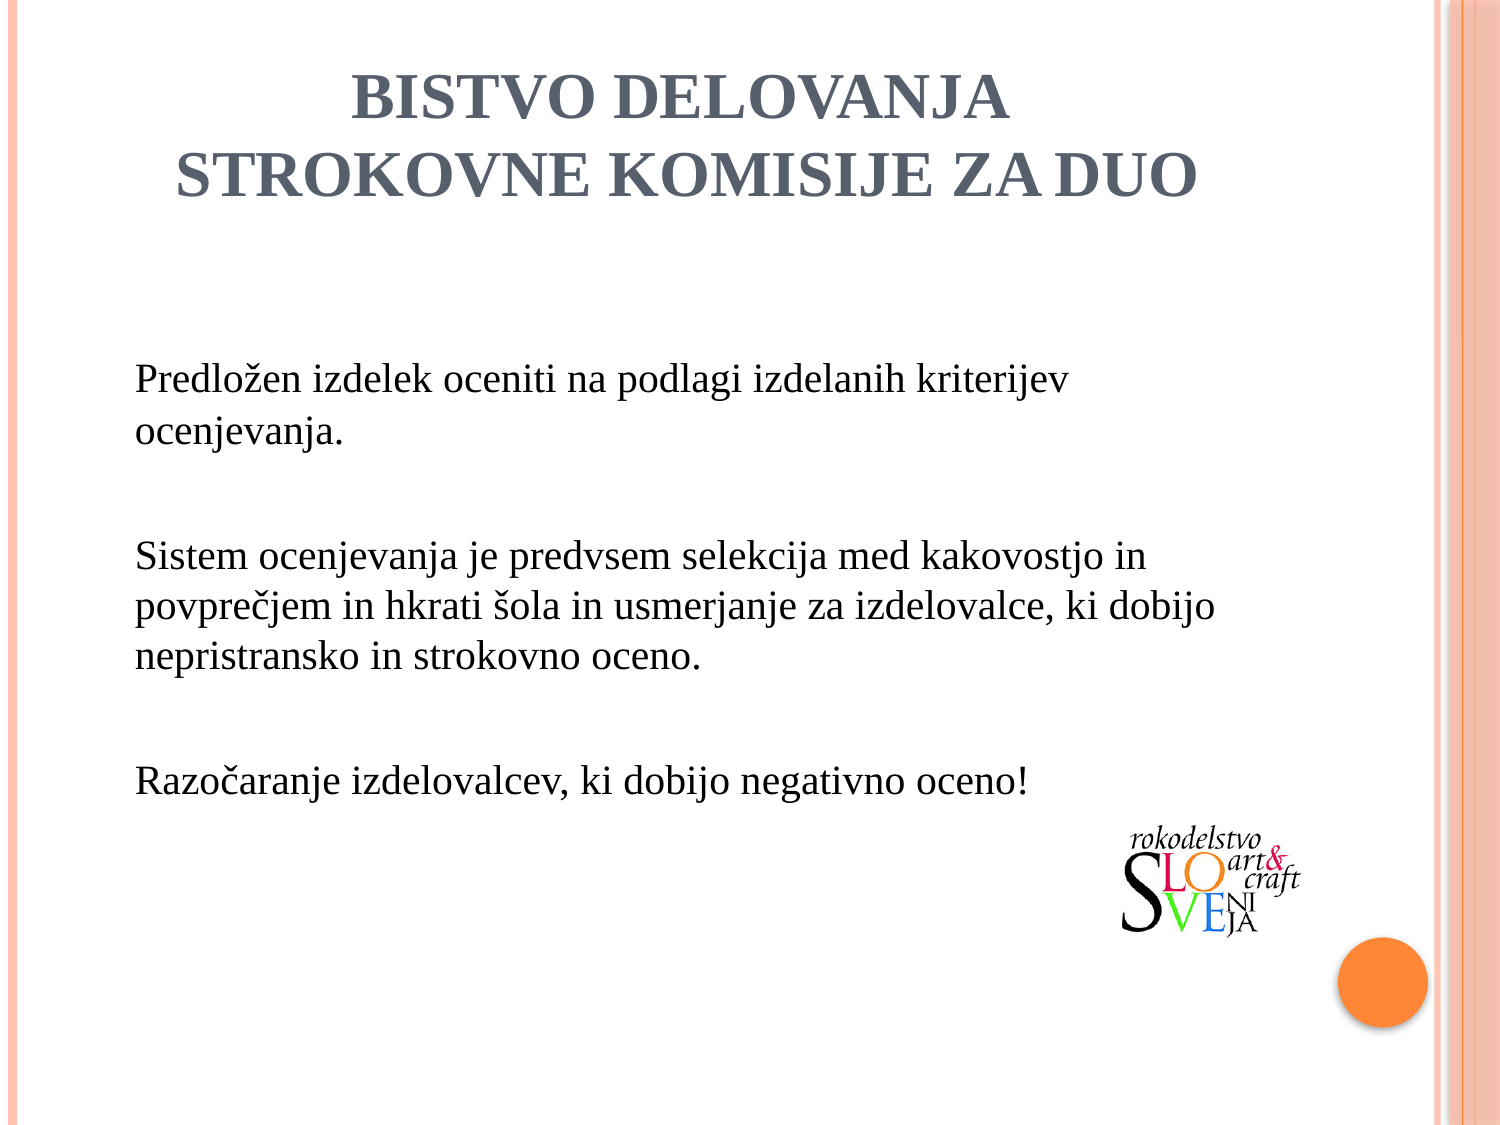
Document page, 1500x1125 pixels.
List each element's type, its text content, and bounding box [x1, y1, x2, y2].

picture [1103, 809, 1318, 951]
list Predložen izdelek oceniti na podlagi izdelanih kriterijev ocenjevanja. Sistem ocenjevanja je predvsem selekcija med kakovostjo in povprečjem in hkrati šola in usmerjanje za izdelovalce, ki dobijo nepristransko in strokovno oceno. Razočaranje izdelovalcev, ki dobijo negativno oceno! [75, 262, 1300, 1062]
title Bistvo delovanja Strokovne komisije za DUO [75, 45, 1300, 262]
